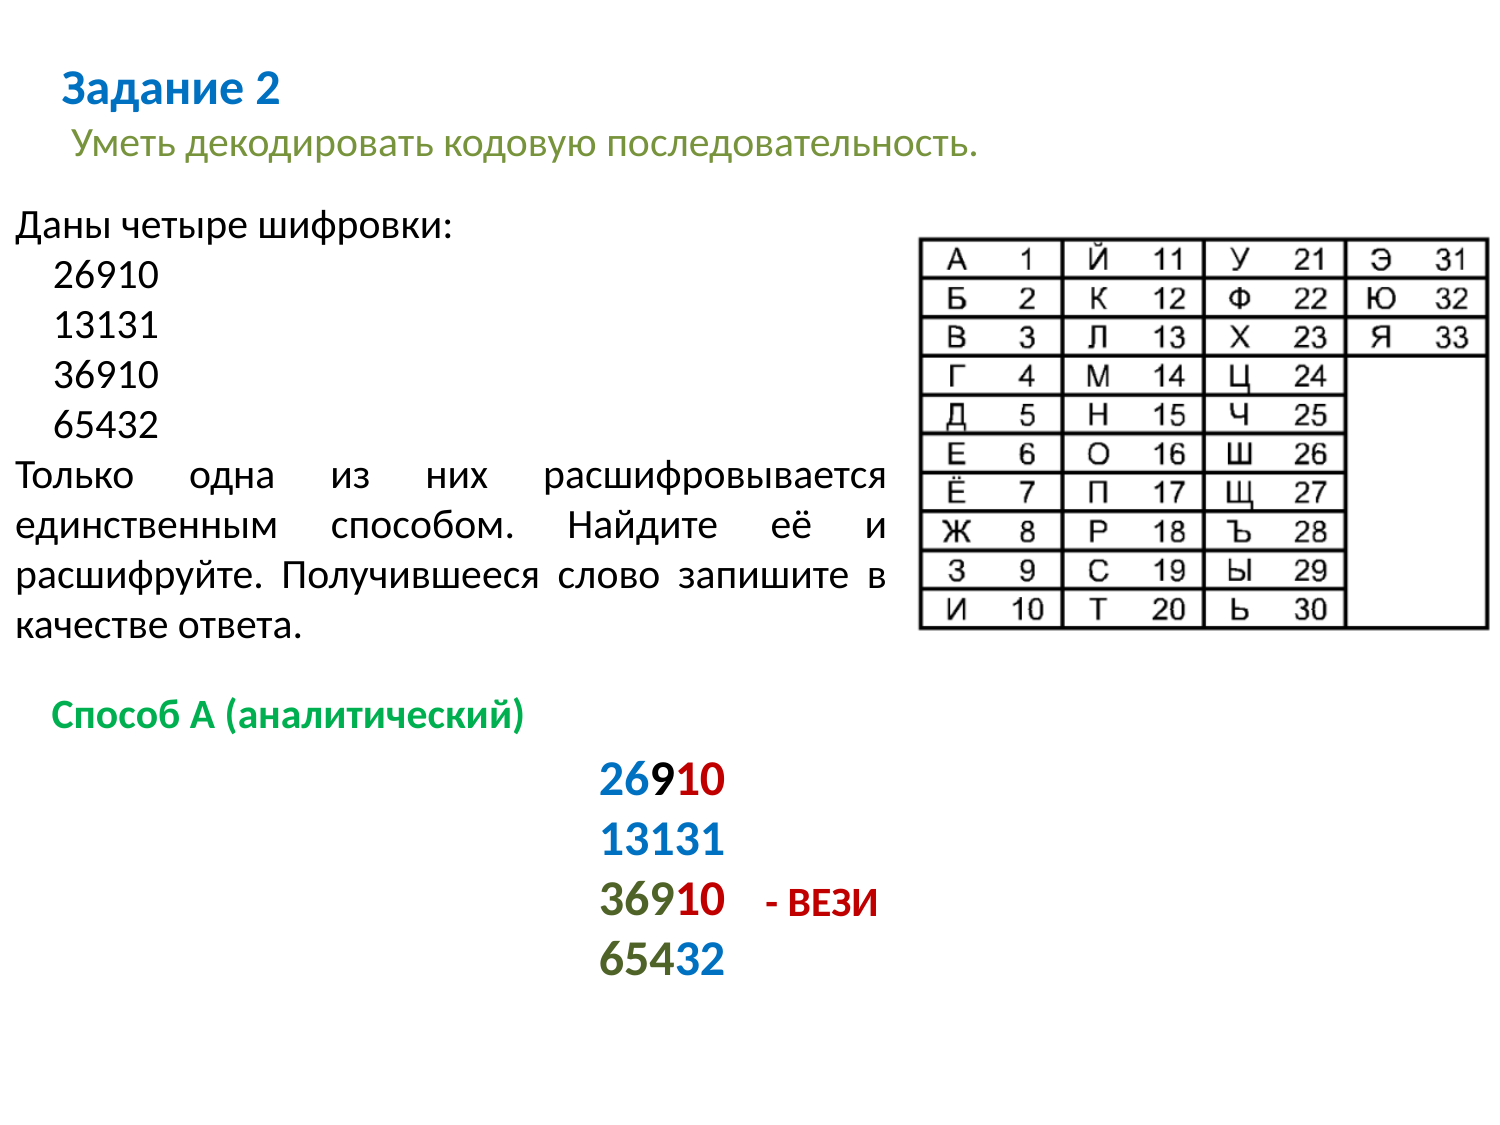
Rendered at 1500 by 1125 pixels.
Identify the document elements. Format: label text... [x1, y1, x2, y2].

text_box Задание 2 Уметь декодировать кодовую последовательность. [46, 46, 1442, 172]
text_box Способ А (аналитический) [36, 679, 541, 745]
text_box - ВЕЗИ [750, 867, 894, 932]
picture [912, 234, 1500, 634]
text_box Даны четыре шифровки: 26910 13131 36910 65432 Только одна из них расшифровывается единственным способом. Найдите её и расшифруйте. Получившееся слово запишите в качестве ответа. [0, 189, 903, 655]
text_box 26910 13131 36910 65432 [539, 738, 786, 993]
